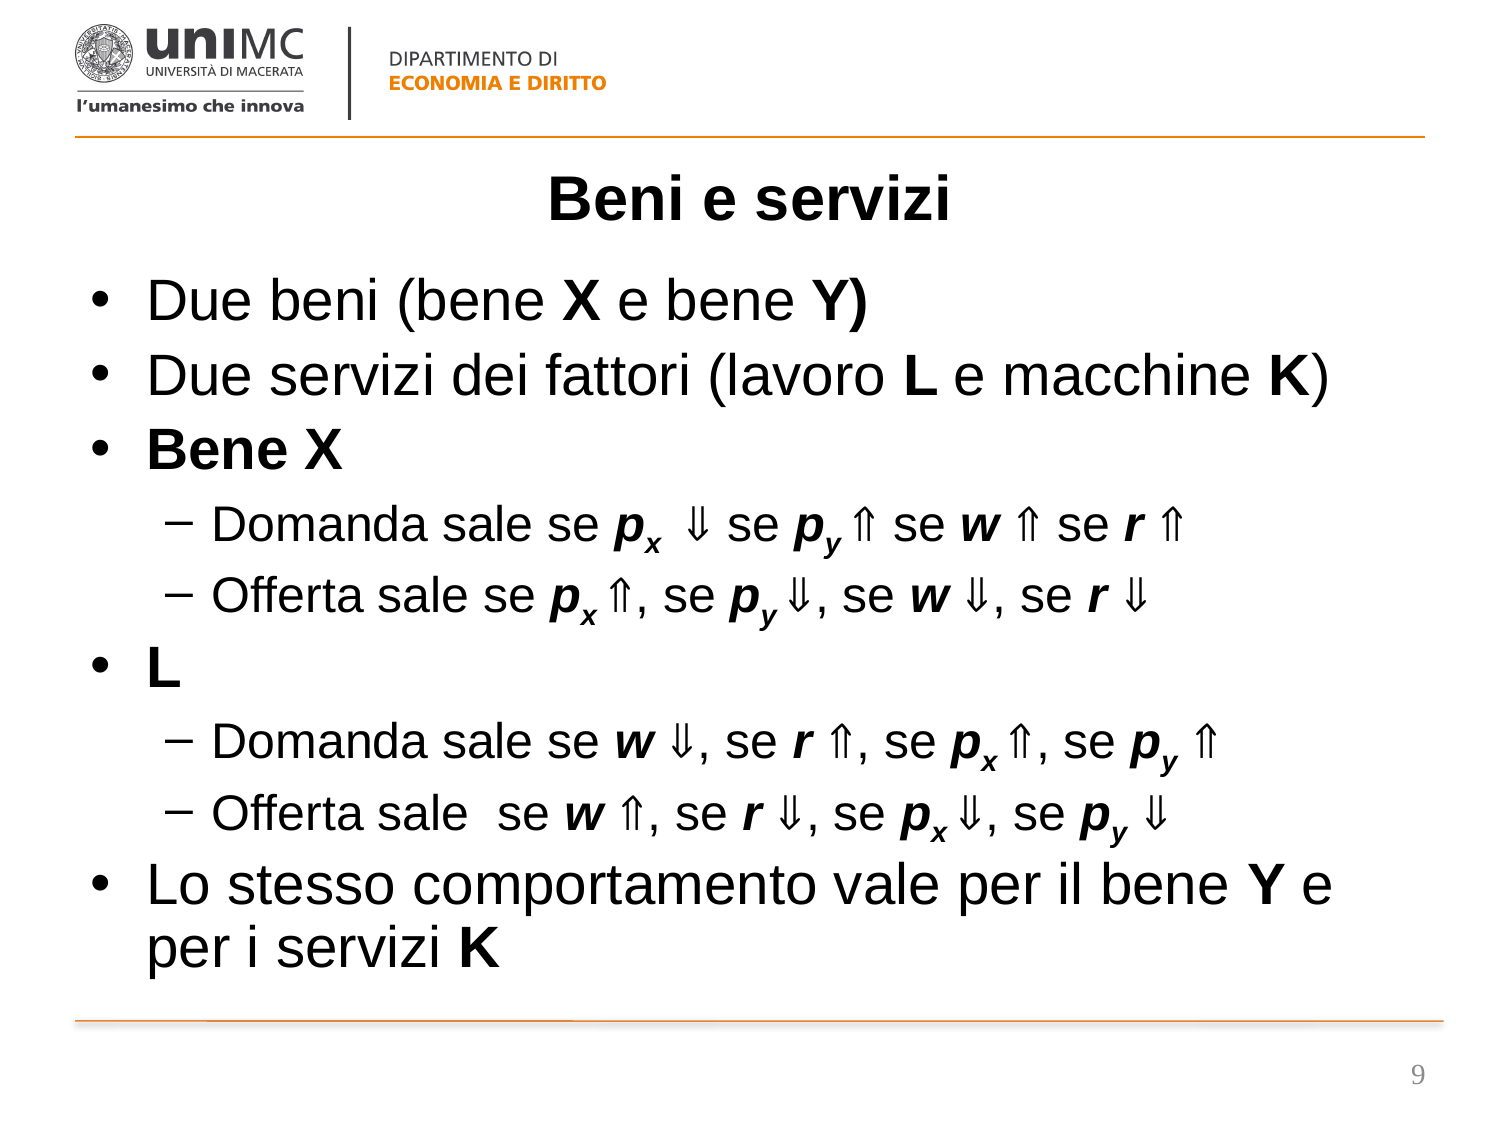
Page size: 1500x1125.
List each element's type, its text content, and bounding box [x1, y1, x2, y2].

list Due beni (bene X e bene Y) Due servizi dei fattori (lavoro L e macchine K) Bene X Domanda sale se px  se py  se w  se r  Offerta sale se px , se py , se w , se r  L Domanda sale se w , se r , se px , se py  Offerta sale se w , se r , se px , se py  Lo stesso comportamento vale per il bene Y e per i servizi K [75, 262, 1425, 1005]
picture [75, 24, 1425, 138]
title Beni e servizi [75, 149, 1425, 241]
slide_number 9 [1091, 1042, 1442, 1103]
